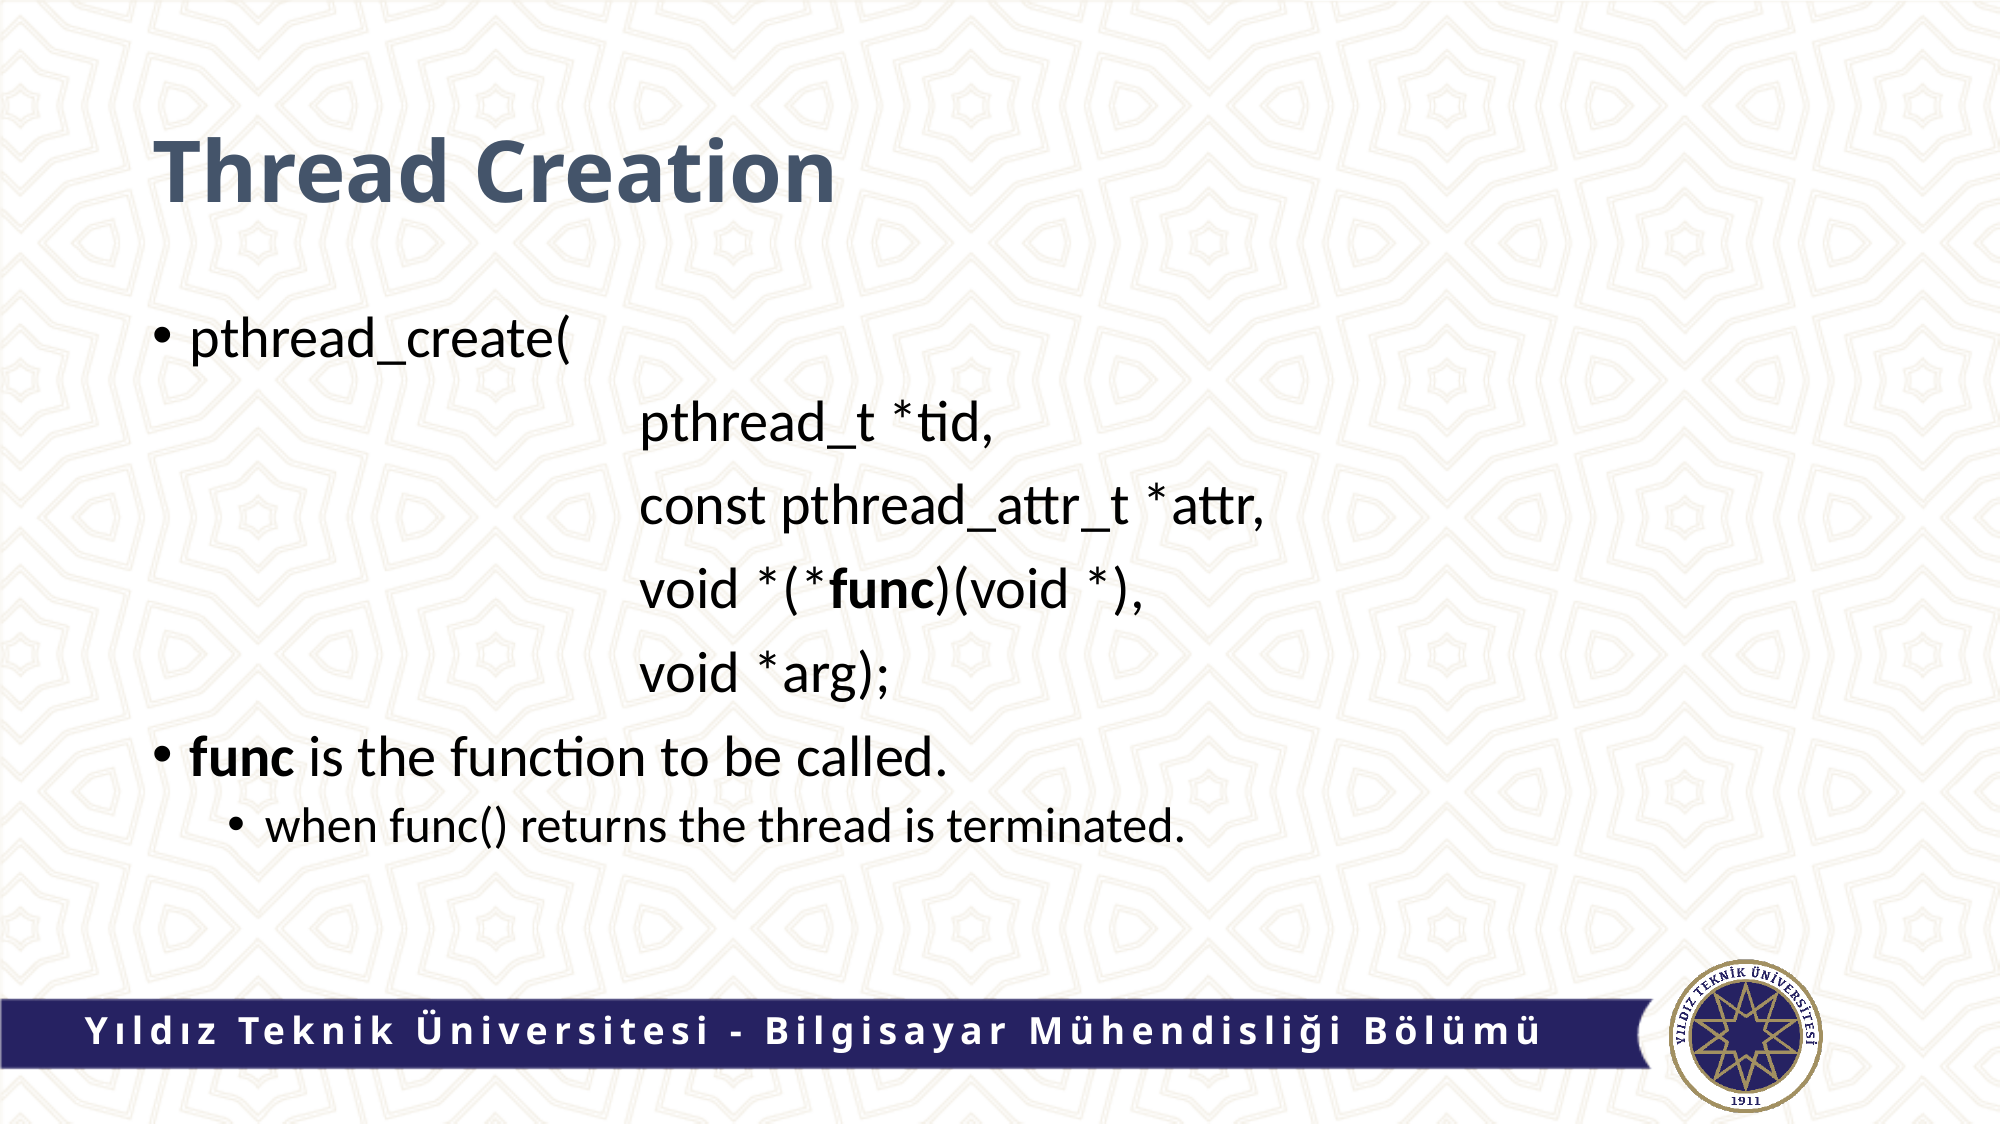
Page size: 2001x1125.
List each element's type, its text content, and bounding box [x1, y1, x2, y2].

footer Yıldız Teknik Üniversitesi - Bilgisayar Mühendisliği Bölümü [0, 997, 1628, 1069]
title Thread Creation [137, 59, 1863, 278]
list pthread_create( pthread_t *tid, const pthread_attr_t *attr, void *(*func)(void *), void *arg); func is the function to be called. when func() returns the thread is terminated. [137, 299, 1863, 982]
picture [0, 0, 2000, 1125]
